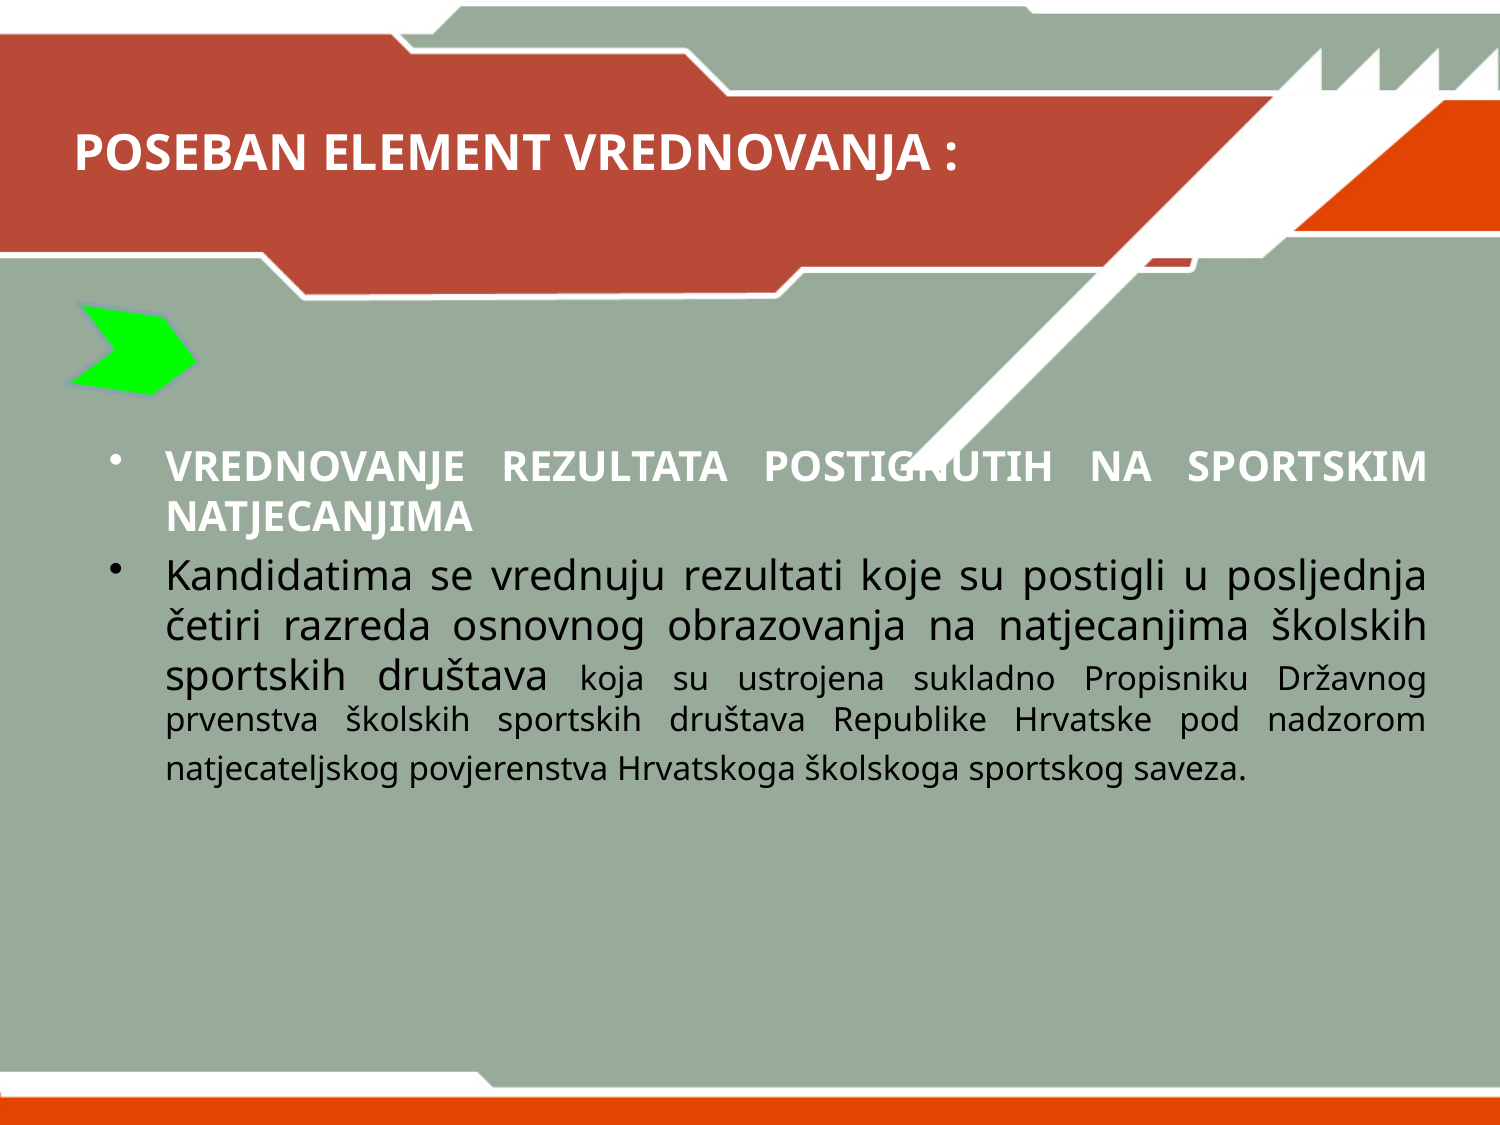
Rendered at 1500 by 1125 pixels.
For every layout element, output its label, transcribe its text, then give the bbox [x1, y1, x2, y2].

text_box [62, 300, 202, 400]
list VREDNOVANJE REZULTATA POSTIGNUTIH NA SPORTSKIM NATJECANJIMA Kandidatima se vrednuju rezultati koje su postigli u posljednja četiri razreda osnovnog obrazovanja na natjecanjima školskih sportskih društava koja su ustrojena sukladno Propisniku Državnog prvenstva školskih sportskih društava Republike Hrvatske pod nadzorom natjecateljskog povjerenstva Hrvatskoga školskoga sportskog saveza. [93, 432, 1444, 1125]
picture [0, 0, 1500, 1125]
title POSEBAN ELEMENT VREDNOVANJA : [58, 187, 1409, 333]
